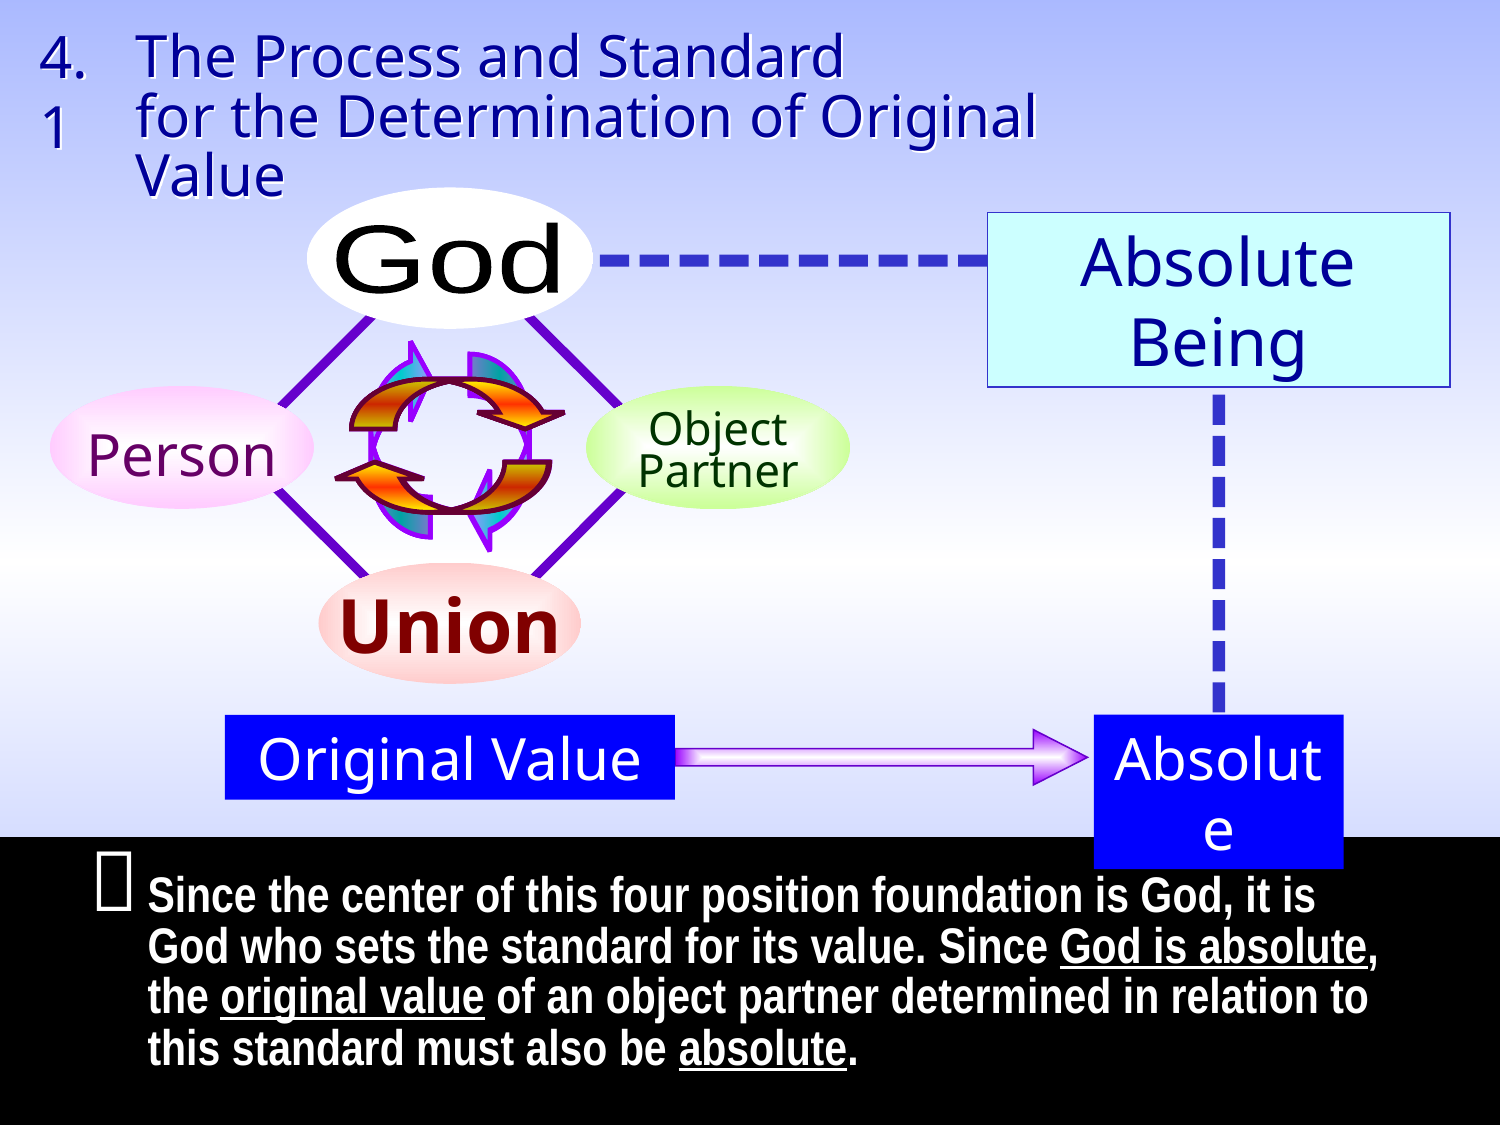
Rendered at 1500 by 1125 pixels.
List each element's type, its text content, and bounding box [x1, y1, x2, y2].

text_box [24, 12, 1076, 158]
text_box [0, 837, 1500, 1125]
text_box Absolute Being [987, 212, 1450, 388]
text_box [74, 859, 1421, 1084]
text_box Original Value [224, 714, 675, 800]
text_box Absolute [1093, 714, 1344, 858]
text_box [49, 187, 851, 685]
text_box [675, 729, 1088, 785]
